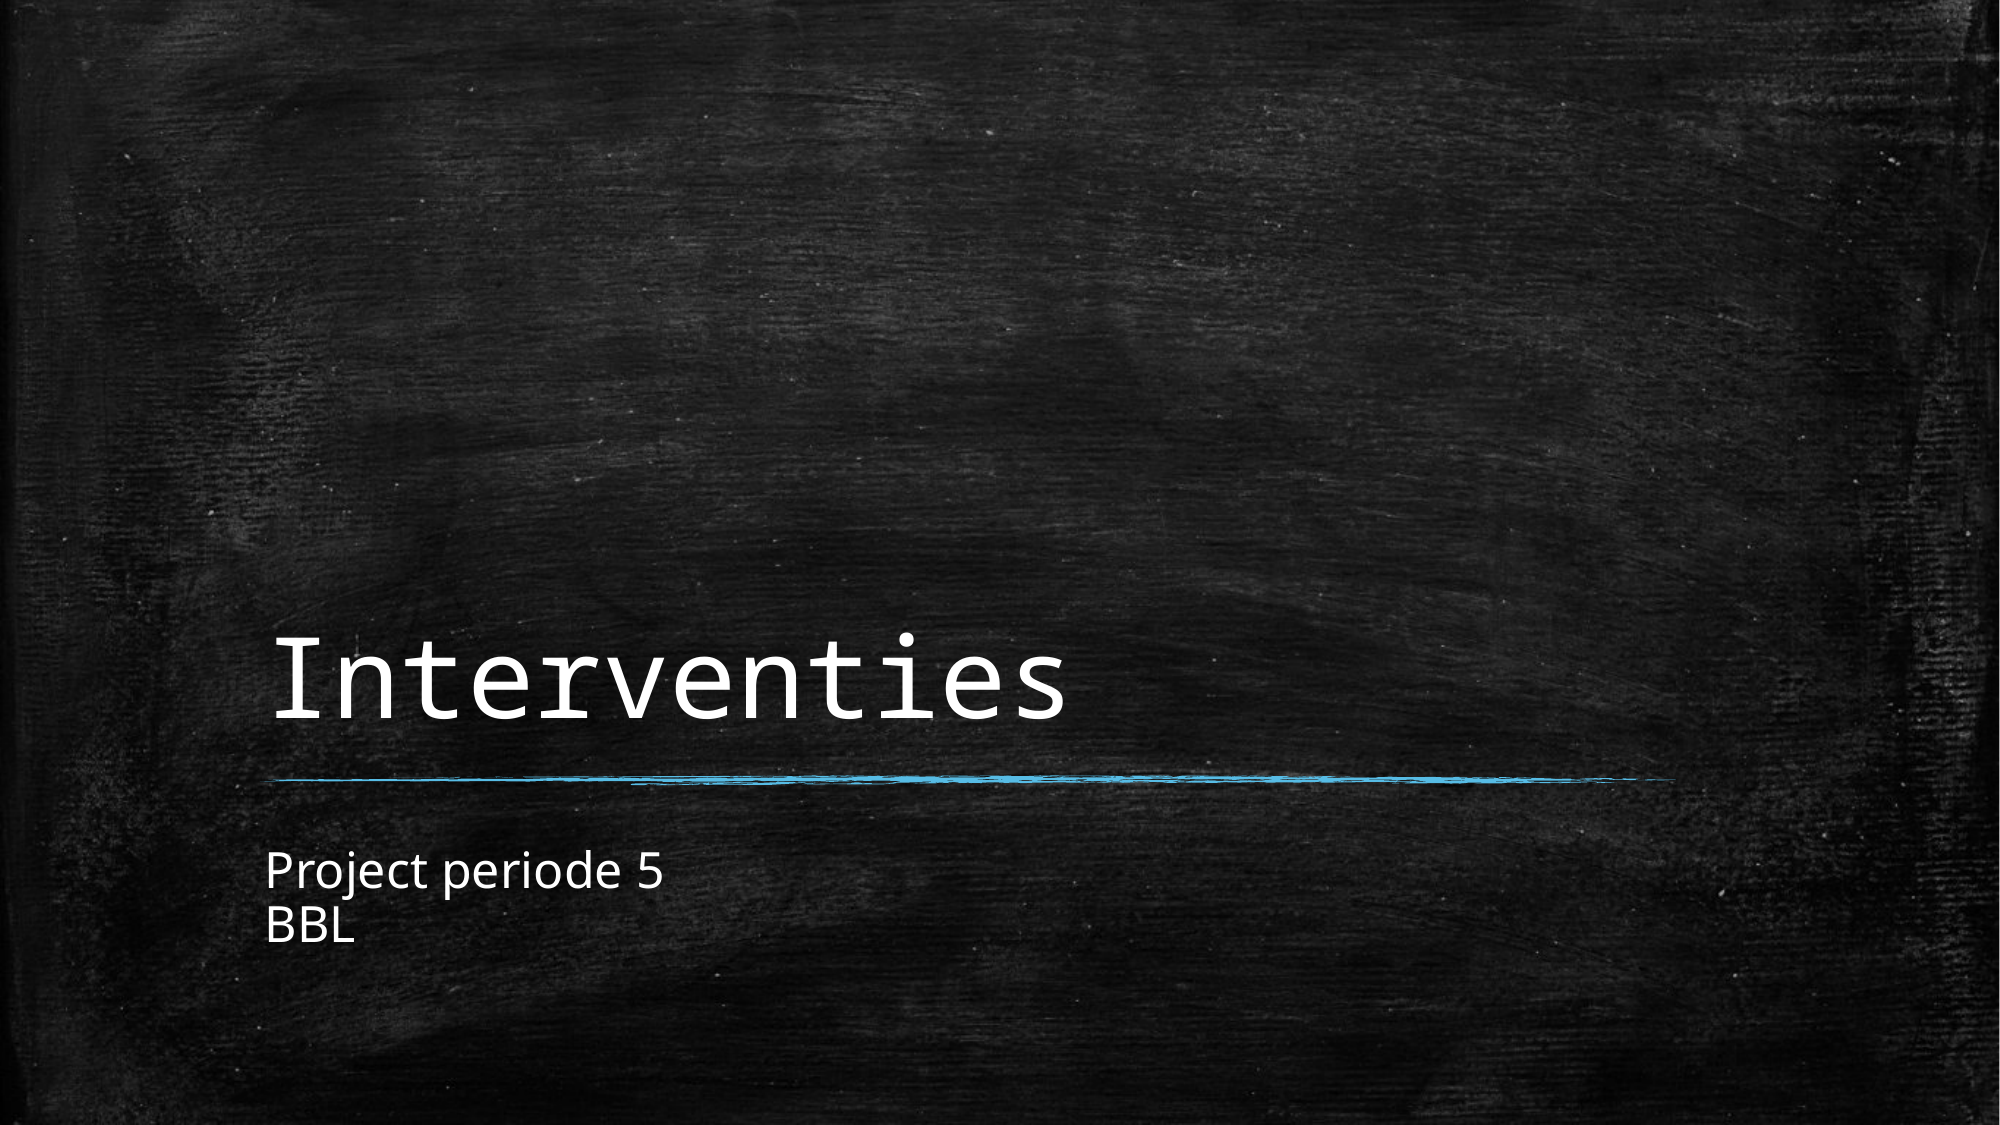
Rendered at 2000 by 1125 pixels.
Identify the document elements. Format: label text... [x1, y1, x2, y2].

subtitle Project periode 5 BBL [249, 837, 1750, 1013]
title Interventies [249, 312, 1750, 750]
